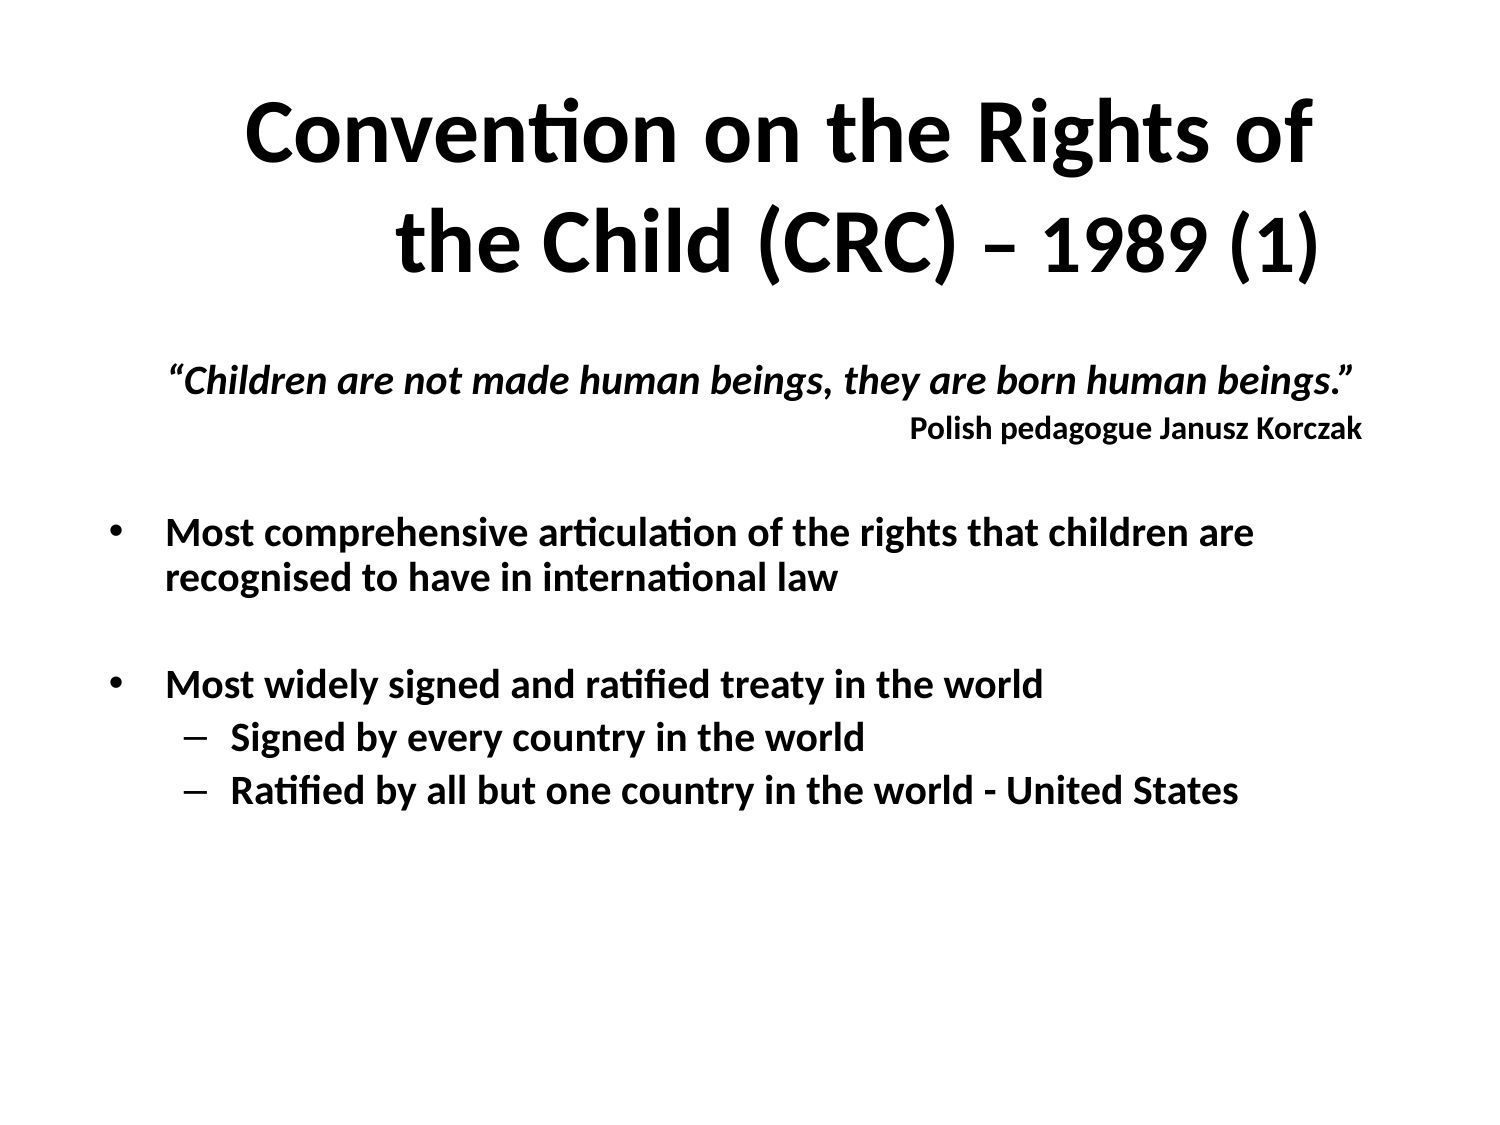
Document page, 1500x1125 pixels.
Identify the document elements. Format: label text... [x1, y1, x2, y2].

list “Children are not made human beings, they are born human beings.” Polish pedagogue Janusz Korczak Most comprehensive articulation of the rights that children are recognised to have in international law Most widely signed and ratified treaty in the world Signed by every country in the world Ratified by all but one country in the world - United States [93, 292, 1430, 1043]
title Convention on the Rights of the Child (CRC) – 1989 (1) [230, 45, 1425, 292]
